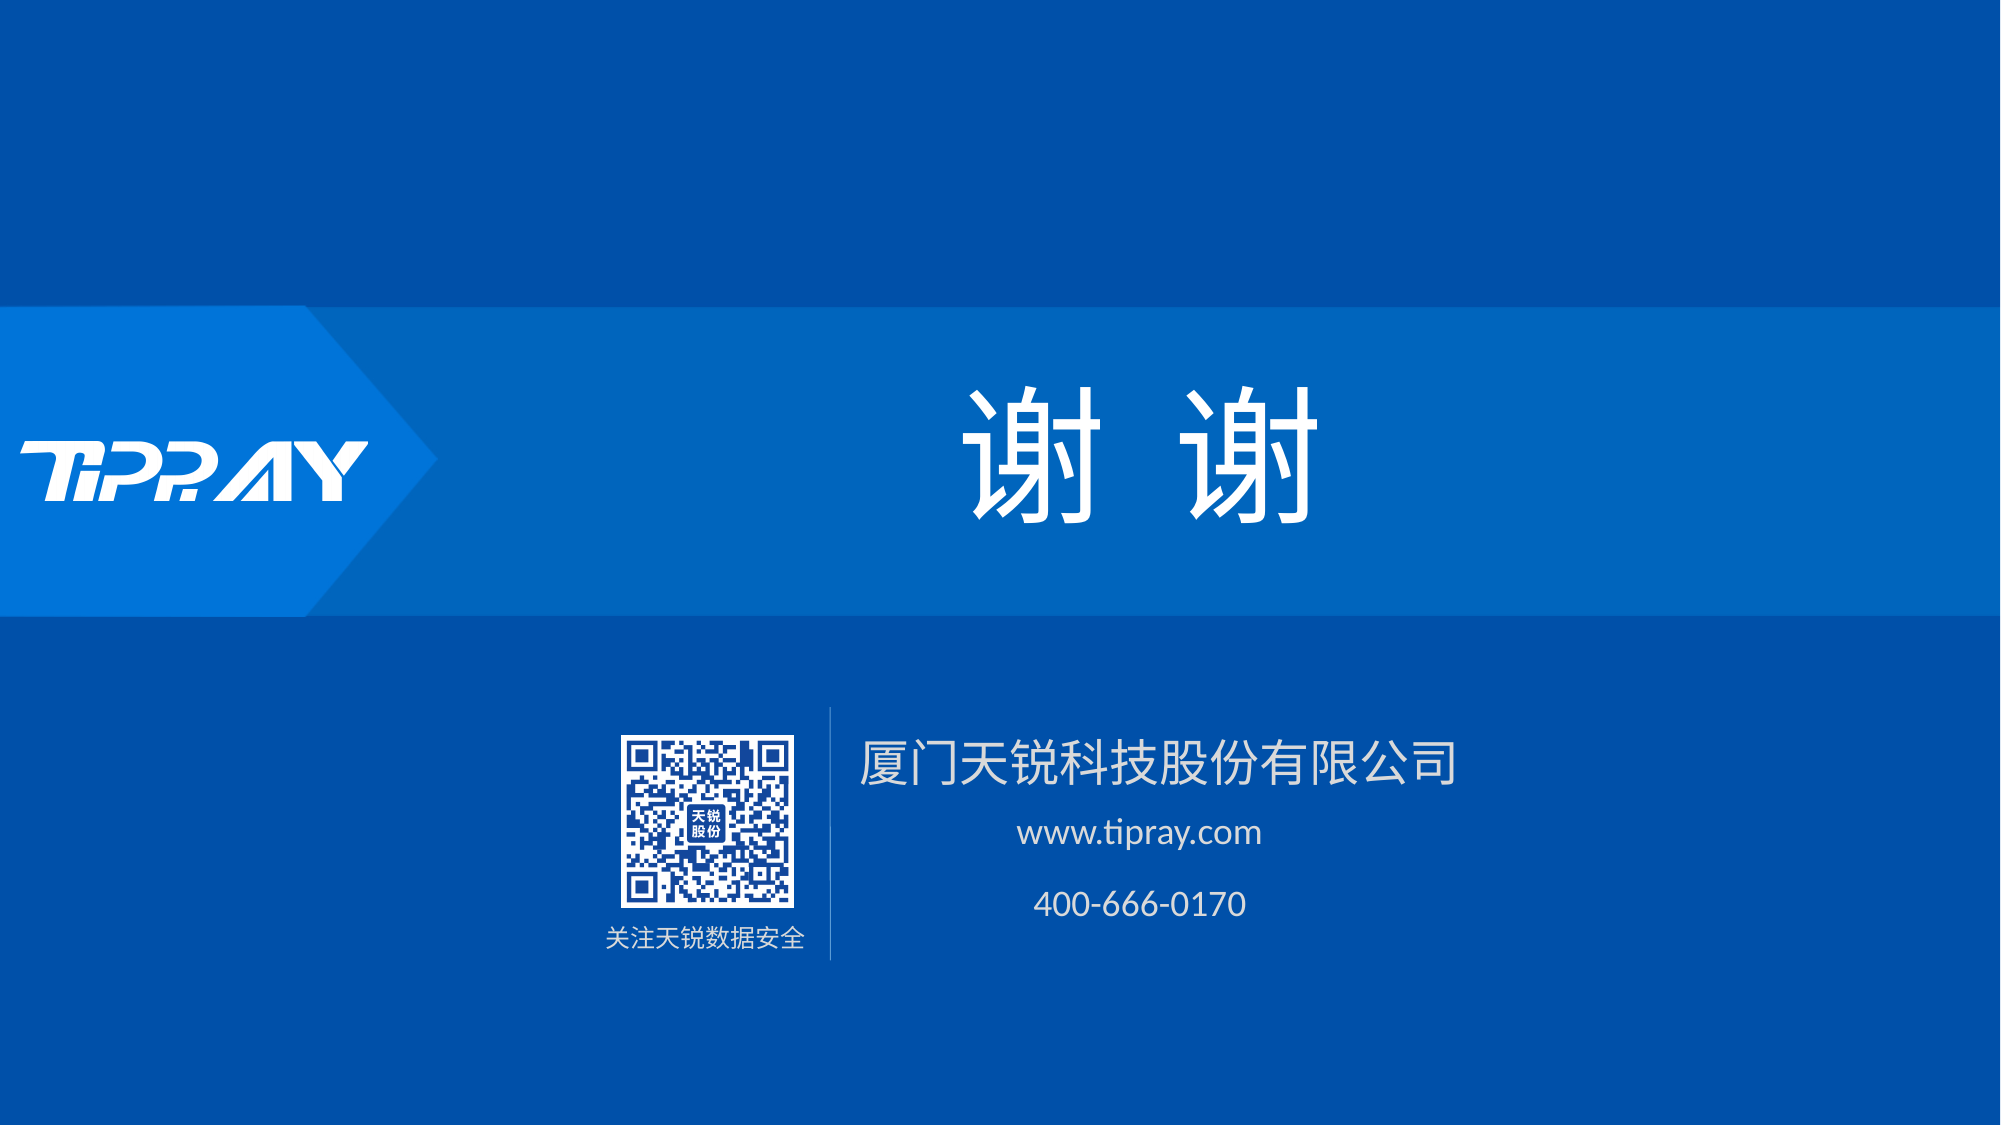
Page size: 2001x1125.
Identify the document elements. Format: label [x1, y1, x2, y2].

text_box [590, 354, 1483, 961]
picture [0, 0, 2001, 1125]
